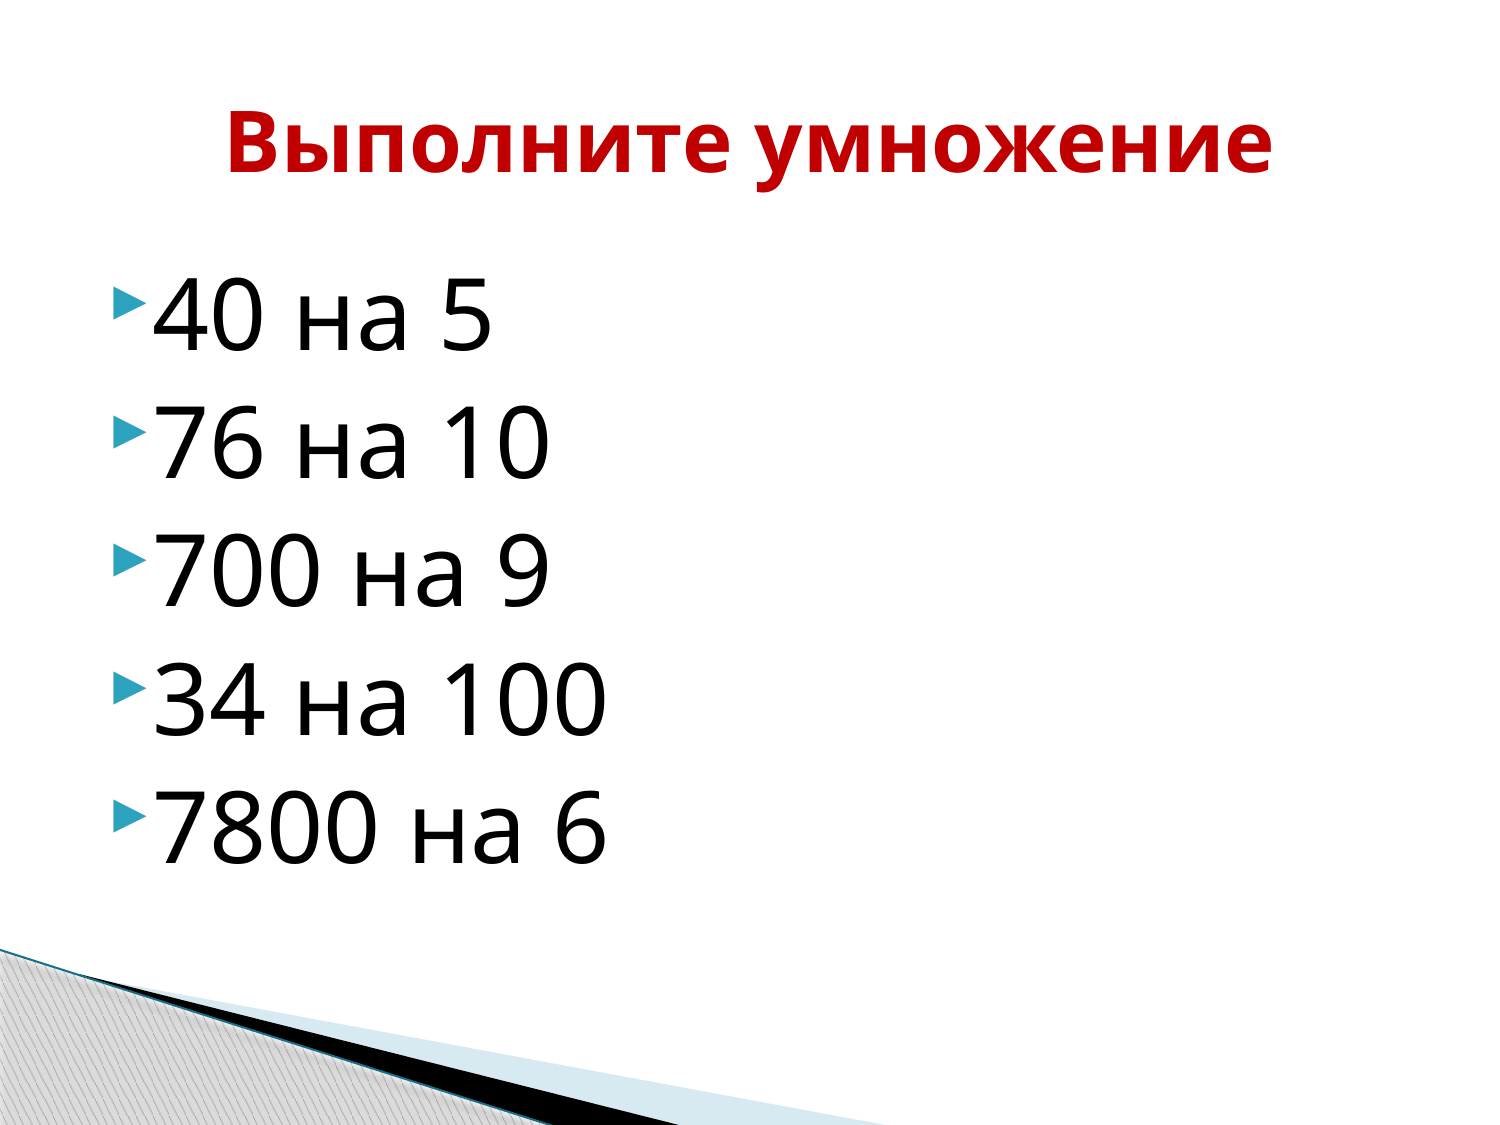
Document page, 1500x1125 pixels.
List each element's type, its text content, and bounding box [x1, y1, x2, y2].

list 40 на 5 76 на 10 700 на 9 34 на 100 7800 на 6 [75, 243, 1425, 986]
title Выполните умножение [75, 45, 1425, 233]
